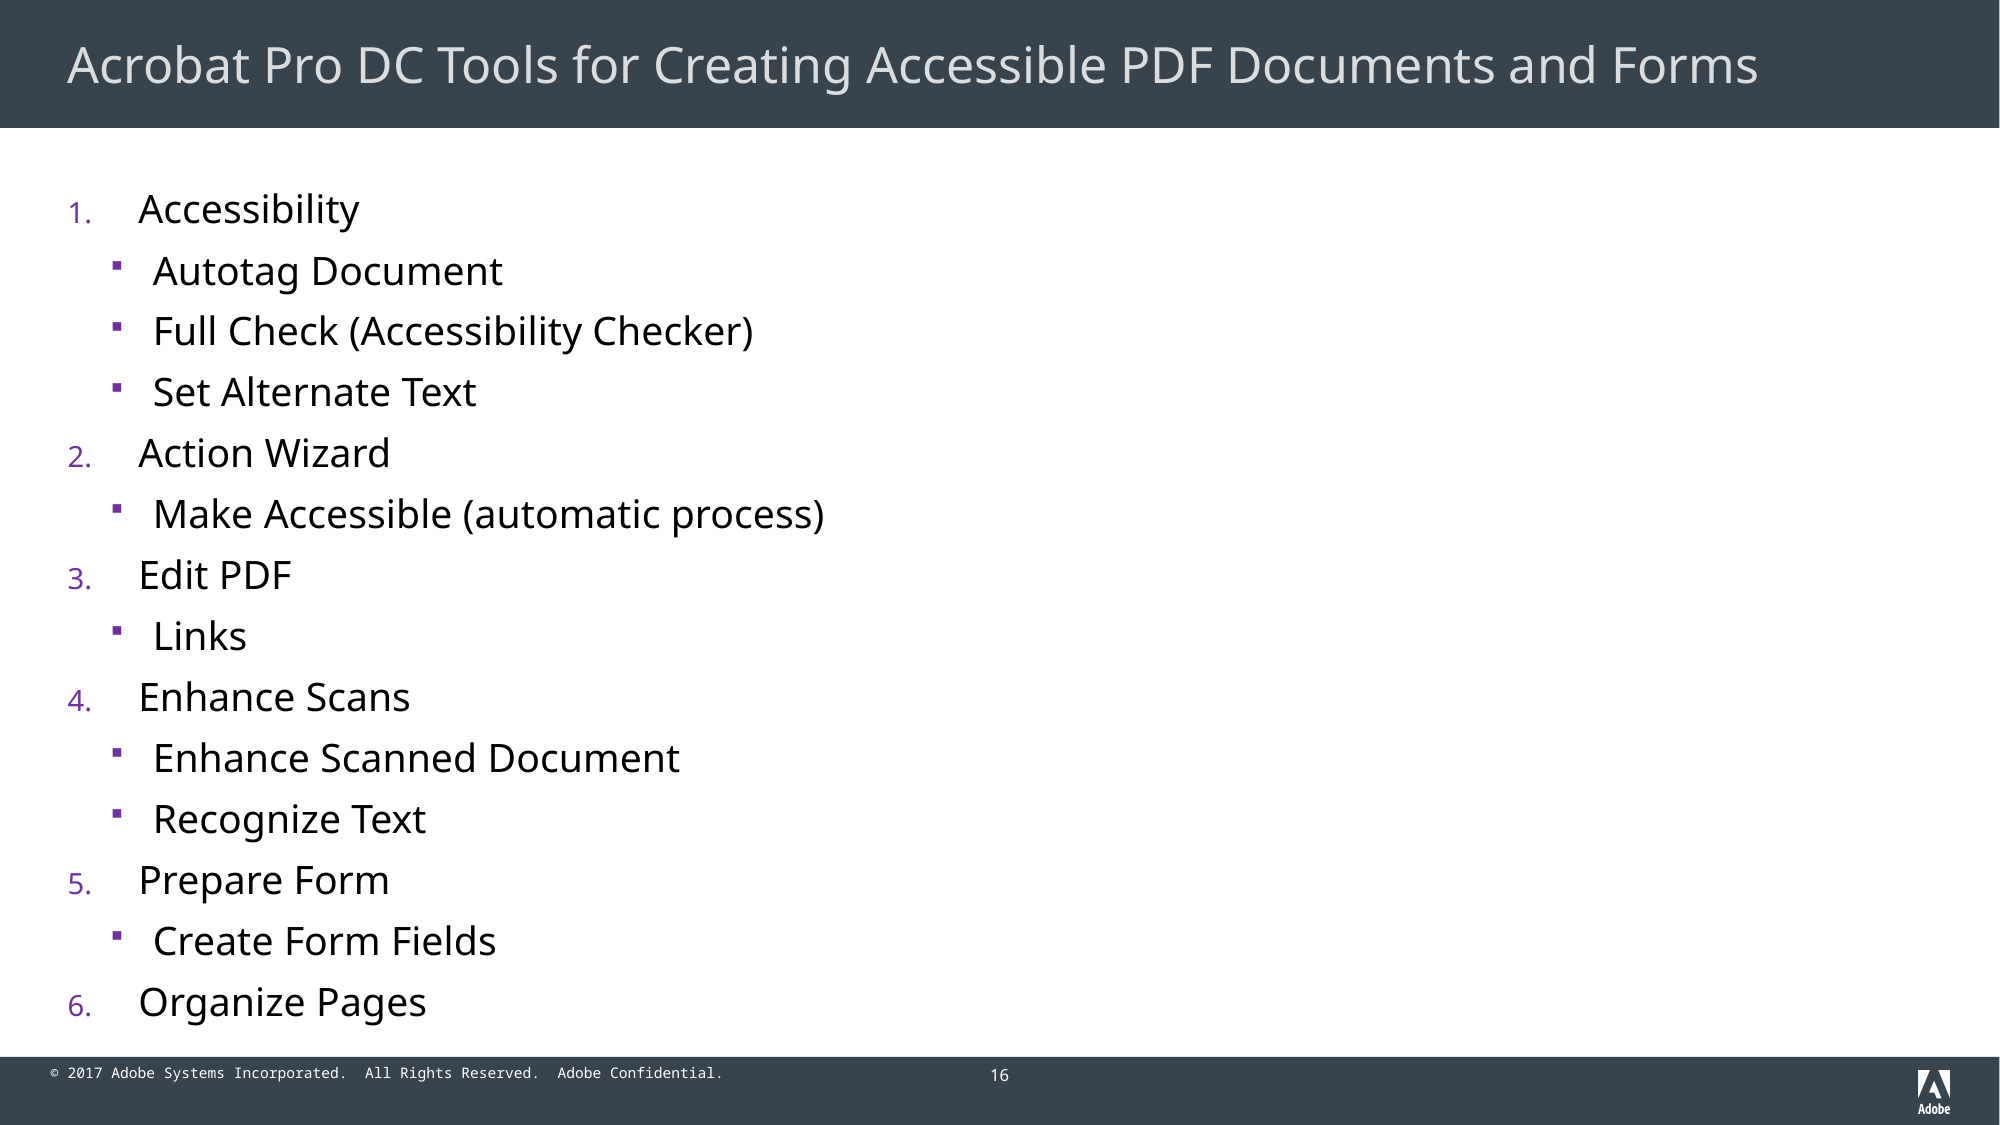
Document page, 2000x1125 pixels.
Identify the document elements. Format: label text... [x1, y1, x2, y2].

slide_number 16 [916, 1062, 1083, 1091]
list Accessibility Autotag Document Full Check (Accessibility Checker) Set Alternate Text Action Wizard Make Accessible (automatic process) Edit PDF Links Enhance Scans Enhance Scanned Document Recognize Text Prepare Form Create Form Fields Organize Pages [49, 175, 1950, 1041]
title Acrobat Pro DC Tools for Creating Accessible PDF Documents and Forms [49, 30, 1950, 98]
picture [1918, 1070, 1950, 1114]
